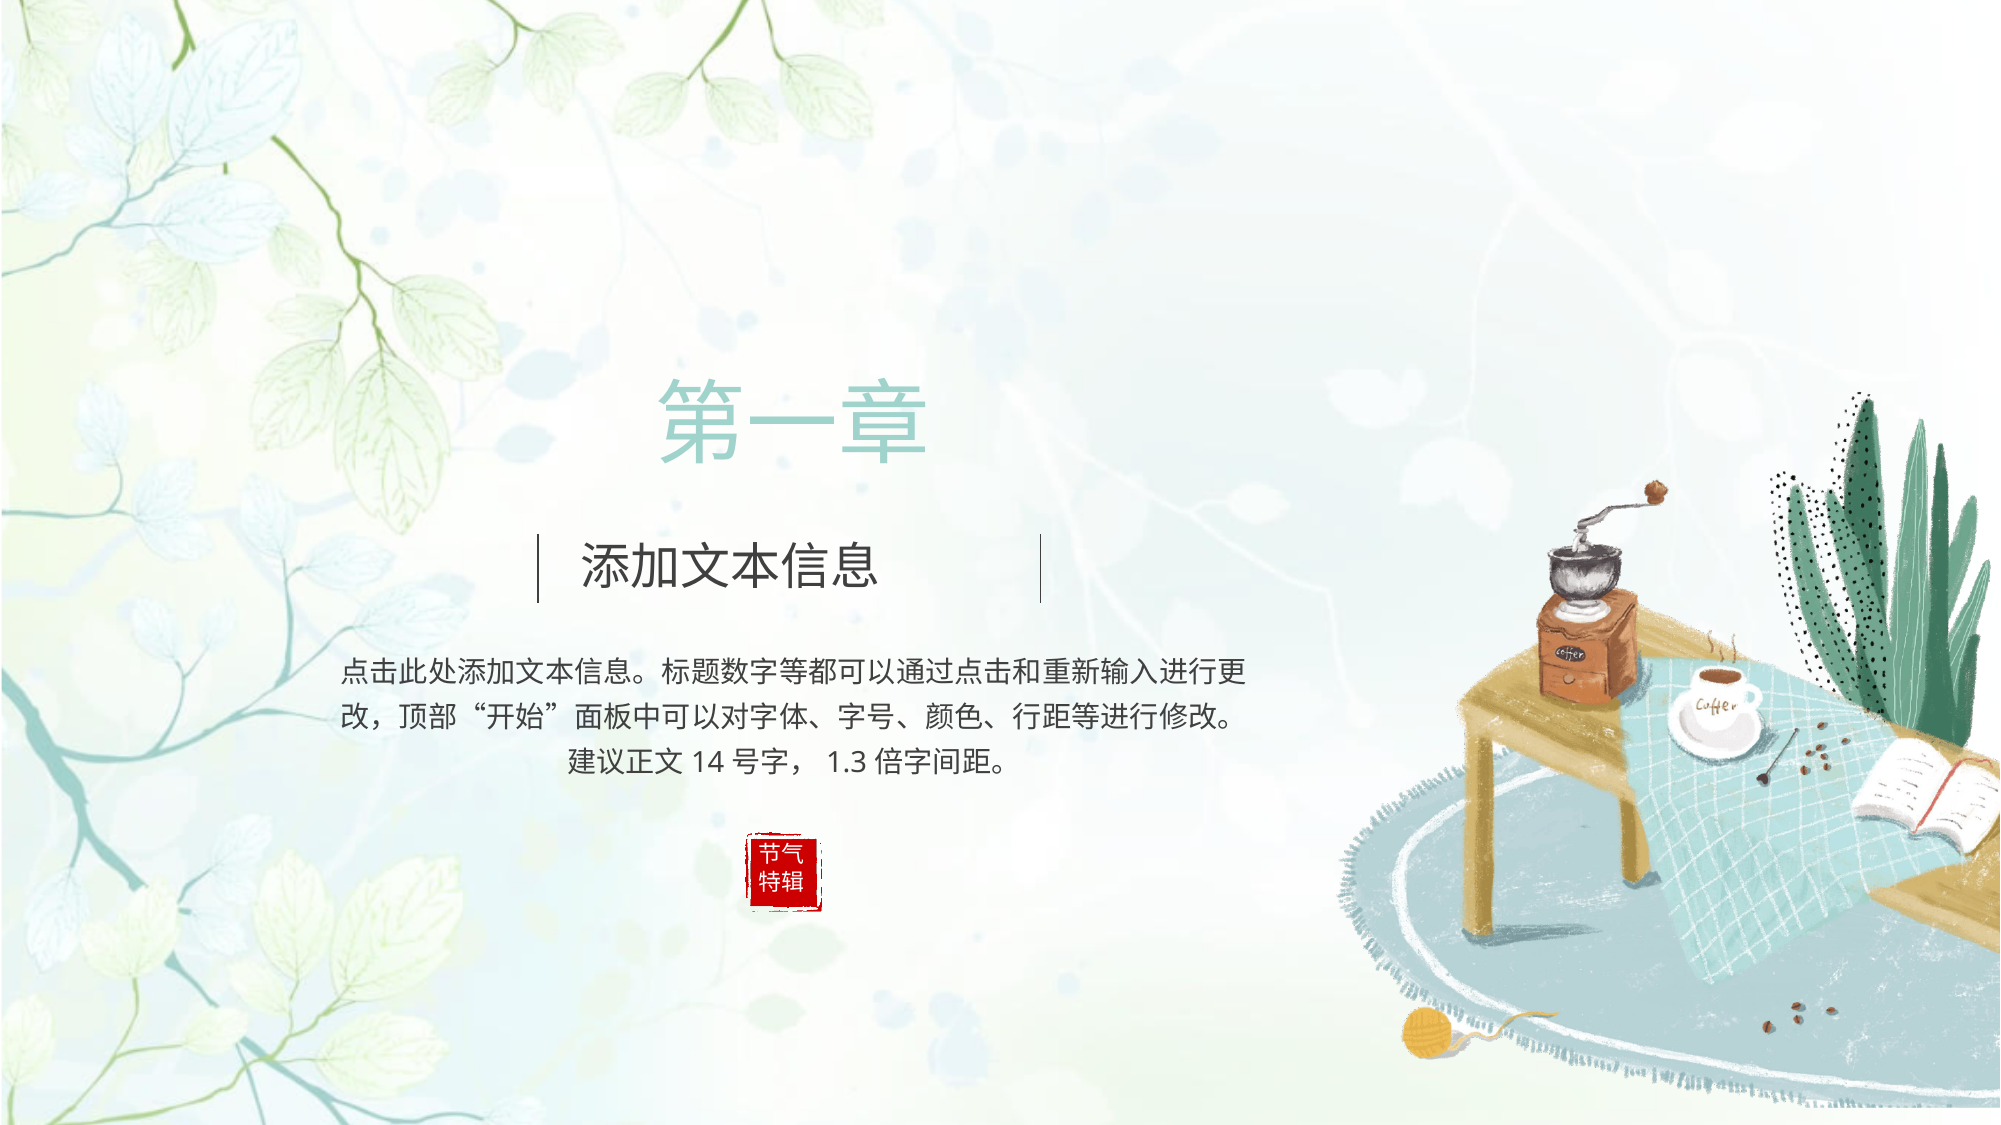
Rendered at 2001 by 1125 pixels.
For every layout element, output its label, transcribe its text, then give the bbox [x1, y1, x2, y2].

text_box 点击此处添加文本信息。标题数字等都可以通过点击和重新输入进行更改，顶部“开始”面板中可以对字体、字号、颜色、行距等进行修改。建议正文14号字，1.3倍字间距。 [314, 635, 437, 787]
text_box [743, 832, 844, 912]
picture [1, 0, 2000, 1125]
